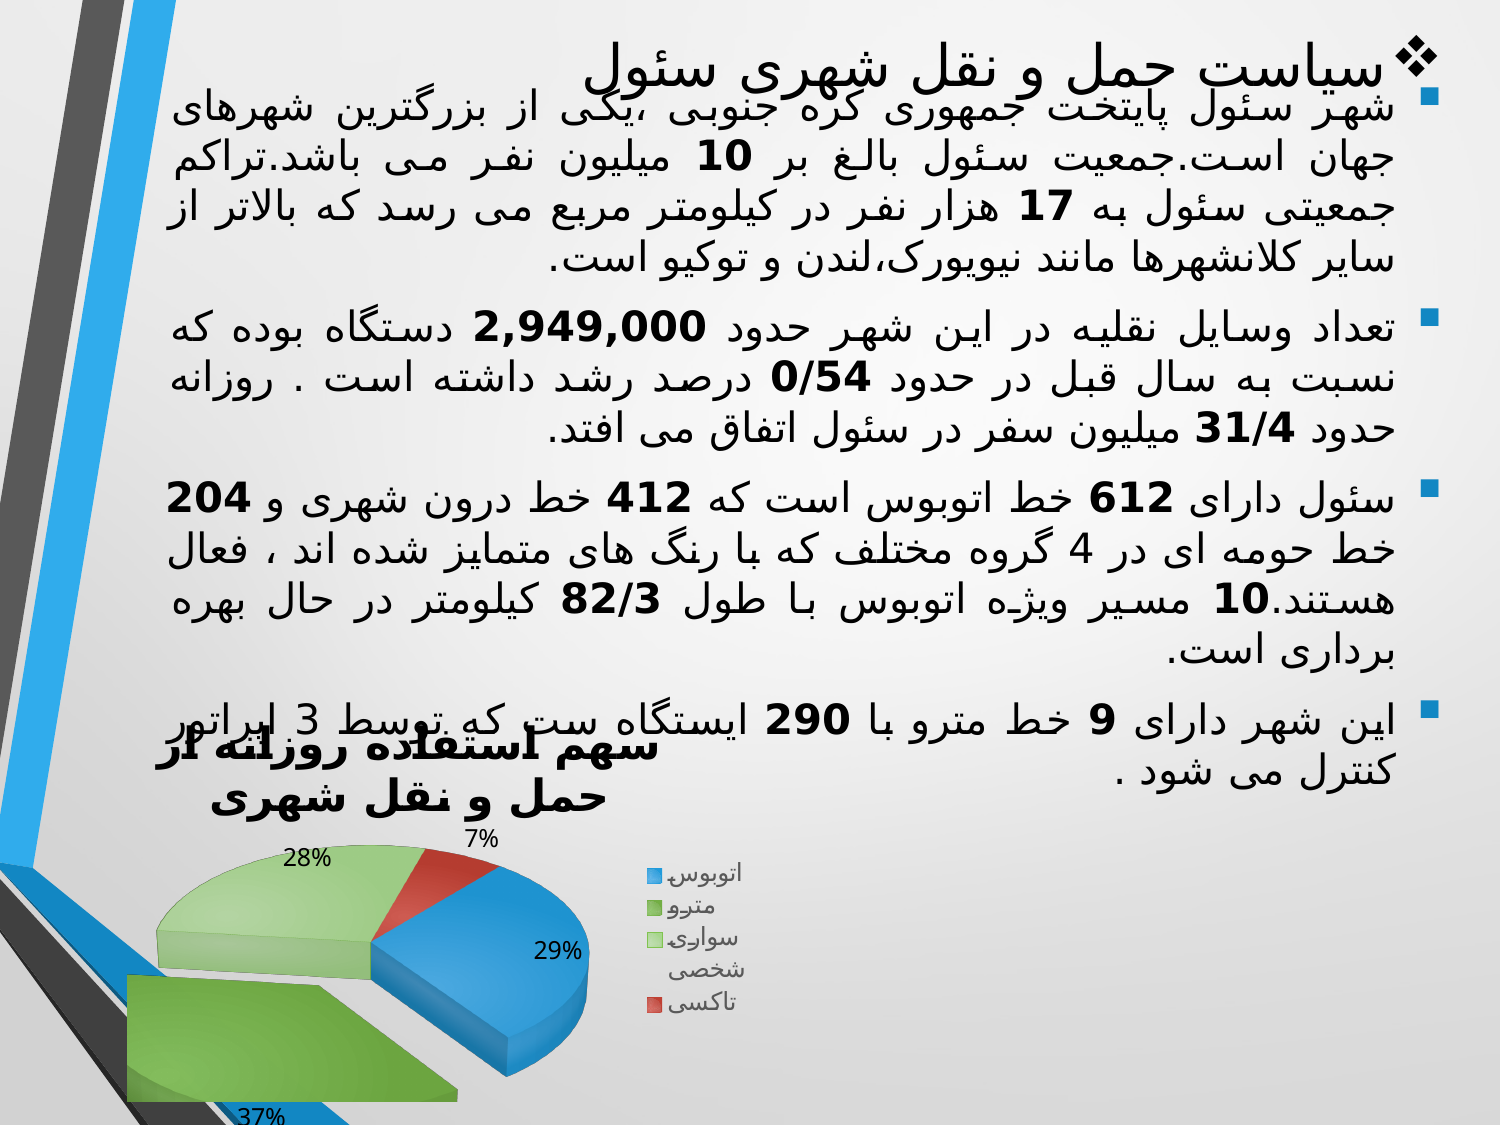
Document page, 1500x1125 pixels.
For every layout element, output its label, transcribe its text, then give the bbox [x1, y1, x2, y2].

list شهر سئول پایتخت جمهوری کره جنوبی ،یکی از بزرگترین شهرهای جهان است.جمعیت سئول بالغ بر 10 میلیون نفر می باشد.تراکم جمعیتی سئول به 17 هزار نفر در کیلومتر مربع می رسد که بالاتر از سایر کلانشهرها مانند نیویورک،لندن و توکیو است. تعداد وسایل نقلیه در این شهر حدود 2,949,000 دستگاه بوده که نسبت به سال قبل در حدود 0/54 درصد رشد داشته است . روزانه حدود 31/4 میلیون سفر در سئول اتفاق می افتد. سئول دارای 612 خط اتوبوس است که 412 خط درون شهری و 204 خط حومه ای در 4 گروه مختلف که با رنگ های متمایز شده اند ، فعال هستند.10 مسیر ویژه اتوبوس با طول 82/3 کیلومتر در حال بهره برداری است. این شهر دارای 9 خط مترو با 290 ایستگاه ست که توسط 3 اپراتور کنترل می شود . [149, 63, 1459, 1021]
title سیاست حمل و نقل شهری سئول [194, 0, 1459, 63]
chart [70, 692, 792, 1125]
